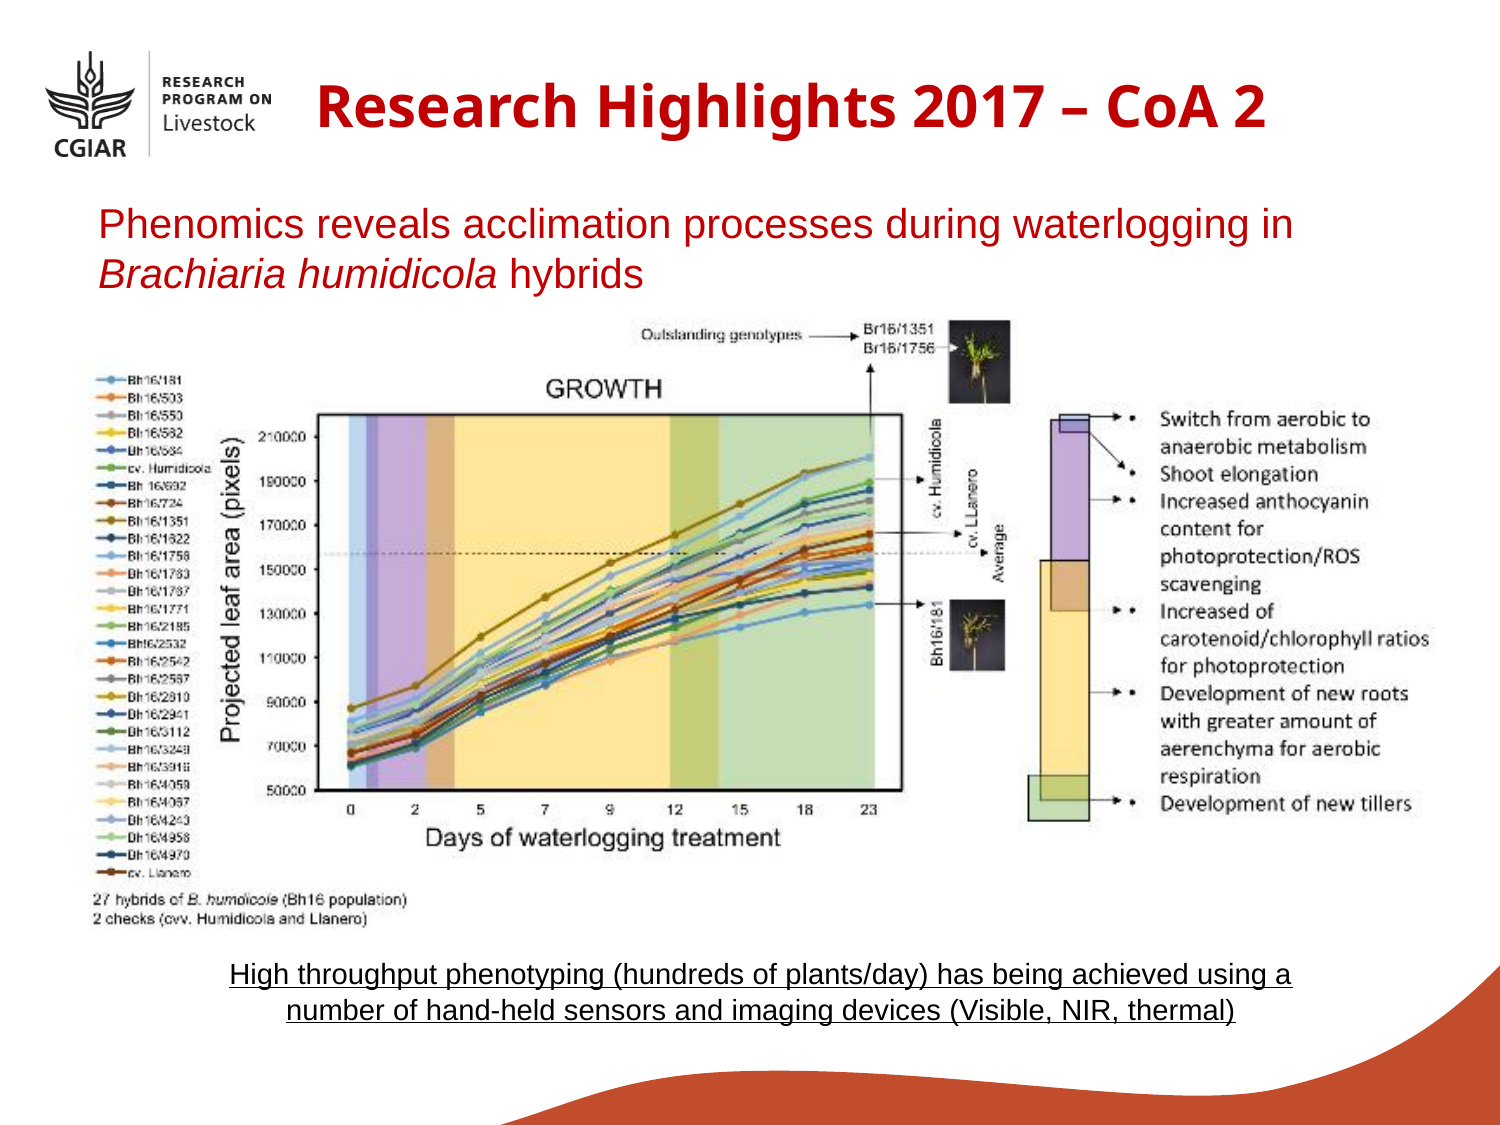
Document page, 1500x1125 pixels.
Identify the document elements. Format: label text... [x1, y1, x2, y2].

text_box Phenomics reveals acclimation processes during waterlogging in Brachiaria humidicola hybrids [83, 188, 1440, 303]
picture [74, 304, 1448, 940]
text_box High throughput phenotyping (hundreds of plants/day) has being achieved using a number of hand-held sensors and imaging devices (Visible, NIR, thermal) [206, 949, 1316, 1034]
picture [45, 51, 271, 157]
list Research Highlights 2017 – CoA 2 [300, 33, 1463, 175]
